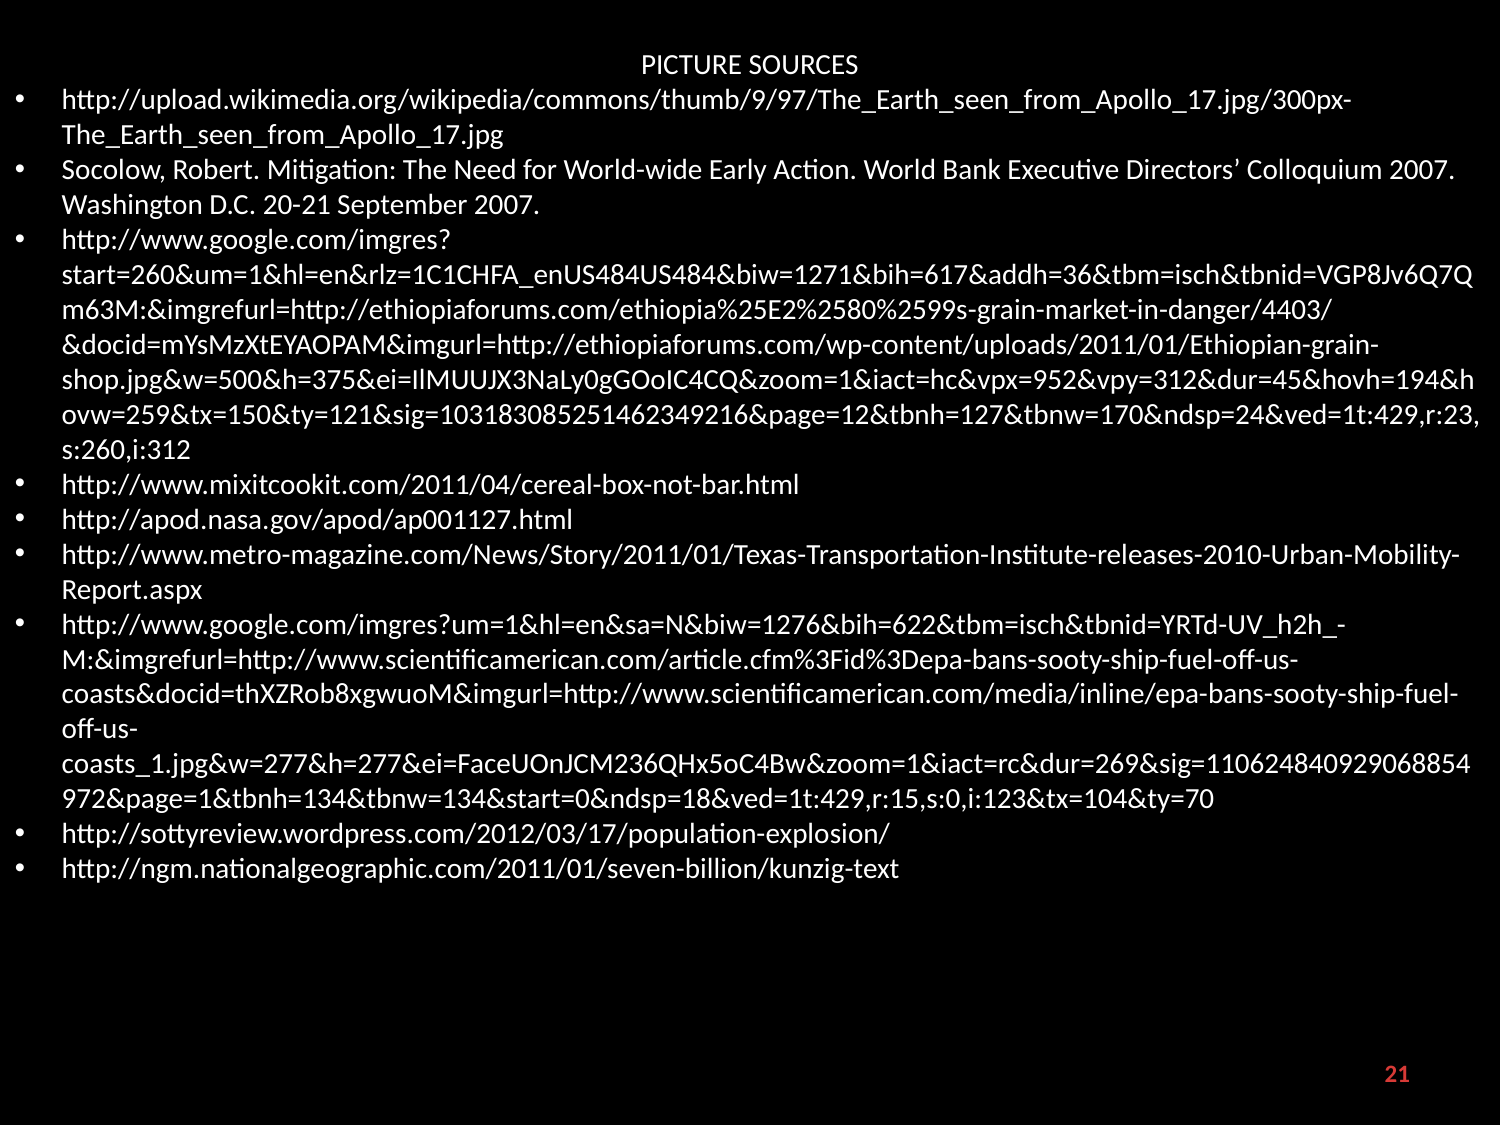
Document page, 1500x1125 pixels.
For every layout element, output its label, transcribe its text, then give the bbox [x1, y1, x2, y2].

slide_number 21 [1074, 1042, 1425, 1103]
text_box PICTURE SOURCES http://upload.wikimedia.org/wikipedia/commons/thumb/9/97/The_Earth_seen_from_Apollo_17.jpg/300px-The_Earth_seen_from_Apollo_17.jpg Socolow, Robert. Mitigation: The Need for World-wide Early Action. World Bank Executive Directors’ Colloquium 2007. Washington D.C. 20-21 September 2007. http://www.google.com/imgres?start=260&um=1&hl=en&rlz=1C1CHFA_enUS484US484&biw=1271&bih=617&addh=36&tbm=isch&tbnid=VGP8Jv6Q7Qm63M:&imgrefurl=http://ethiopiaforums.com/ethiopia%25E2%2580%2599s-grain-market-in-danger/4403/&docid=mYsMzXtEYAOPAM&imgurl=http://ethiopiaforums.com/wp-content/uploads/2011/01/Ethiopian-grain-shop.jpg&w=500&h=375&ei=IlMUUJX3NaLy0gGOoIC4CQ&zoom=1&iact=hc&vpx=952&vpy=312&dur=45&hovh=194&hovw=259&tx=150&ty=121&sig=103183085251462349216&page=12&tbnh=127&tbnw=170&ndsp=24&ved=1t:429,r:23,s:260,i:312 http://www.mixitcookit.com/2011/04/cereal-box-not-bar.html http://apod.nasa.gov/apod/ap001127.html http://www.metro-magazine.com/News/Story/2011/01/Texas-Transportation-Institute-releases-2010-Urban-Mobility-Report.aspx http://www.google.com/imgres?um=1&hl=en&sa=N&biw=1276&bih=622&tbm=isch&tbnid=YRTd-UV_h2h_-M:&imgrefurl=http://www.scientificamerican.com/article.cfm%3Fid%3Depa-bans-sooty-ship-fuel-off-us-coasts&docid=thXZRob8xgwuoM&imgurl=http://www.scientificamerican.com/media/inline/epa-bans-sooty-ship-fuel-off-us-coasts_1.jpg&w=277&h=277&ei=FaceUOnJCM236QHx5oC4Bw&zoom=1&iact=rc&dur=269&sig=110624840929068854972&page=1&tbnh=134&tbnw=134&start=0&ndsp=18&ved=1t:429,r:15,s:0,i:123&tx=104&ty=70 http://sottyreview.wordpress.com/2012/03/17/population-explosion/ http://ngm.nationalgeographic.com/2011/01/seven-billion/kunzig-text [0, 3, 1500, 892]
